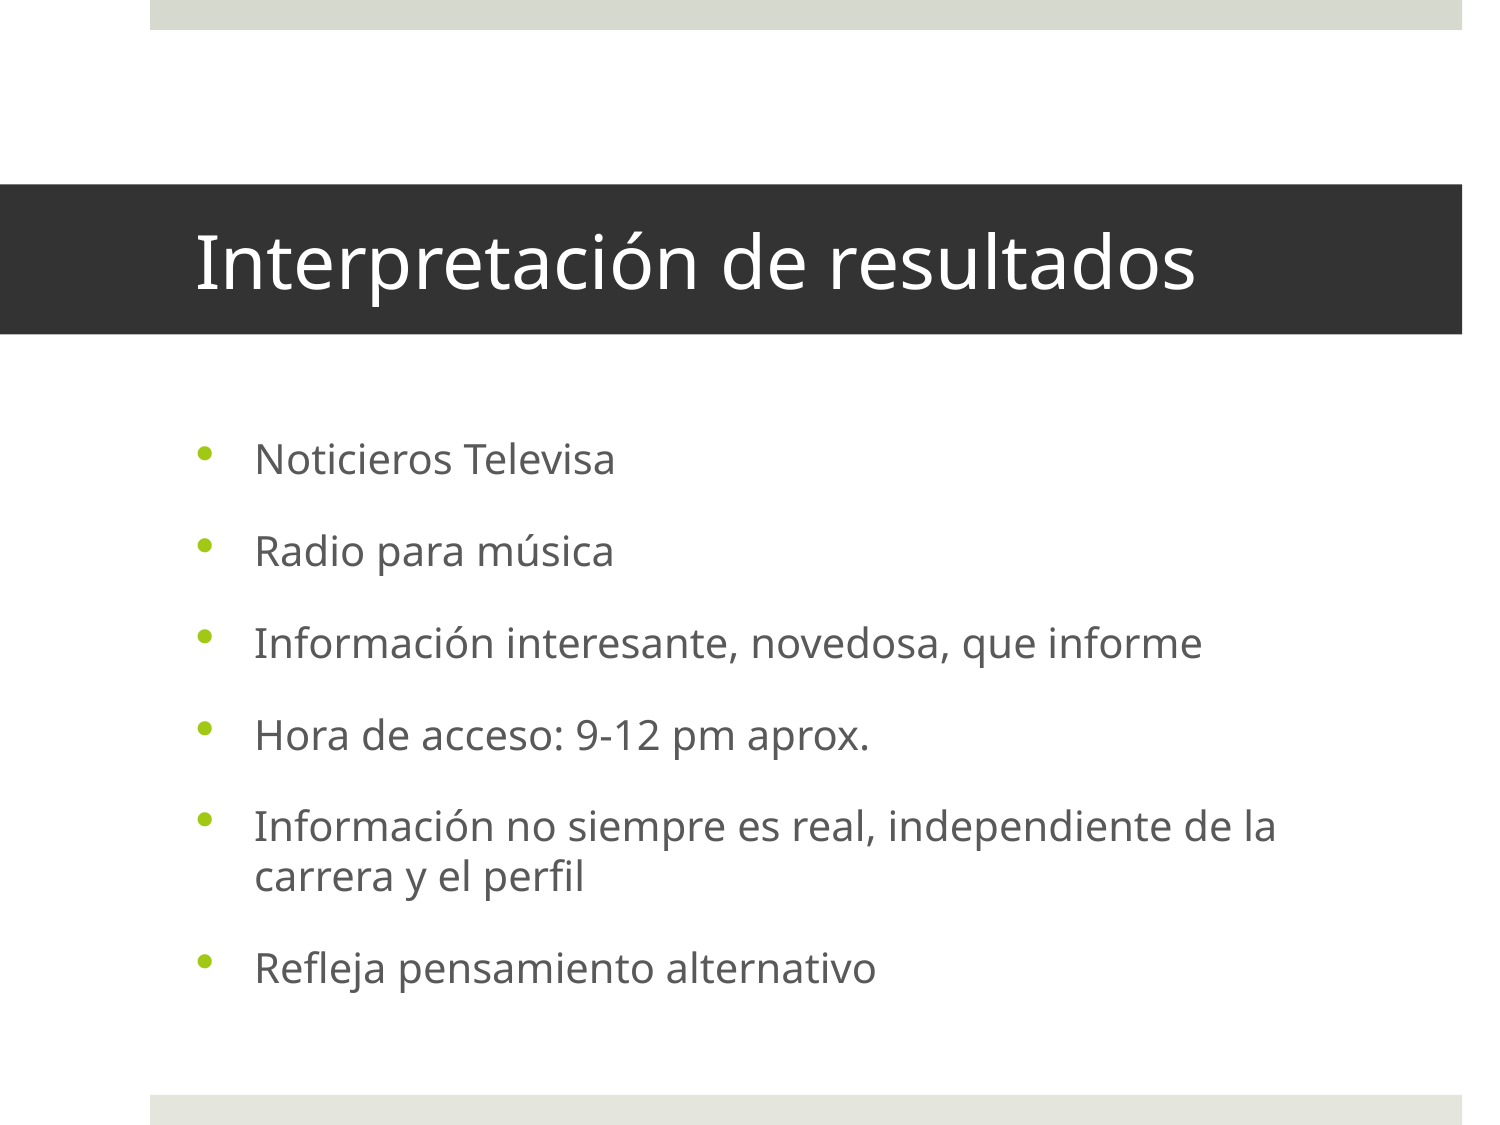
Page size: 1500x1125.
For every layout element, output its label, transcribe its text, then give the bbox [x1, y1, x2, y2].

title Interpretación de resultados [0, 184, 1463, 335]
list Noticieros Televisa Radio para música Información interesante, novedosa, que informe Hora de acceso: 9-12 pm aprox. Información no siempre es real, independiente de la carrera y el perfil Refleja pensamiento alternativo [182, 425, 1432, 1028]
